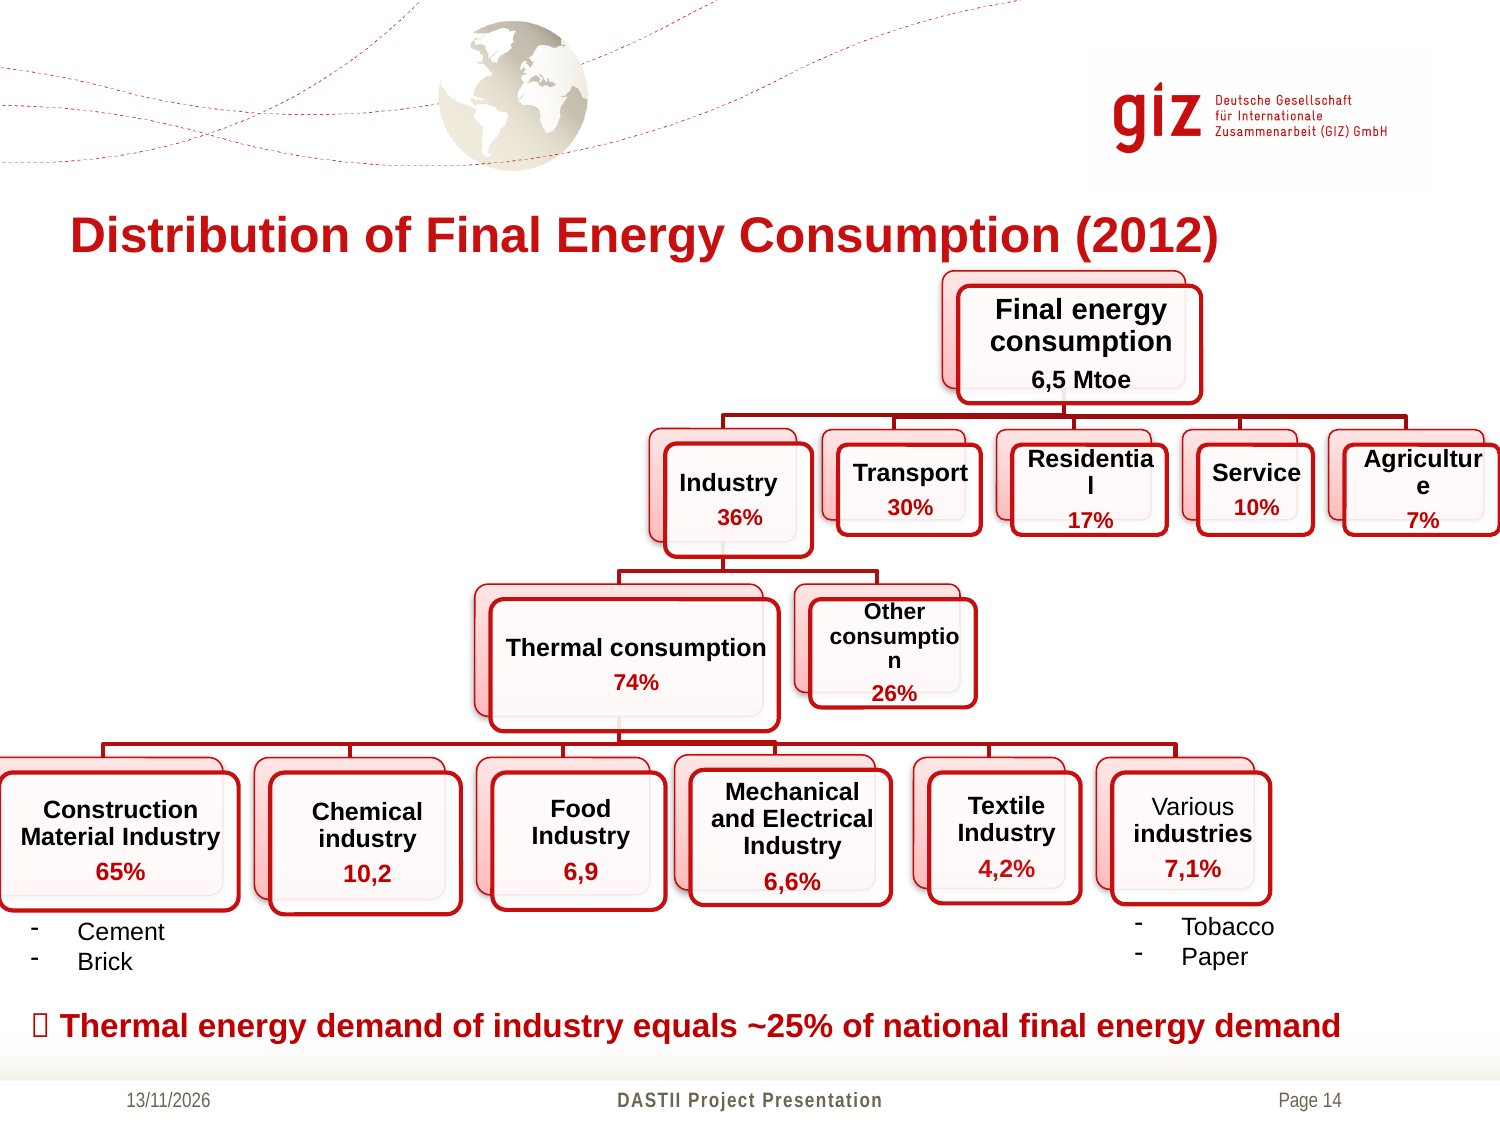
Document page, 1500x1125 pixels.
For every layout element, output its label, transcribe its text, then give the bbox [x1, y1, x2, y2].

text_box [0, 190, 1500, 995]
picture [0, 995, 1500, 1081]
text_box  Thermal energy demand of industry equals ~25% of national final energy demand [15, 1003, 1385, 1125]
picture [0, 0, 1500, 190]
